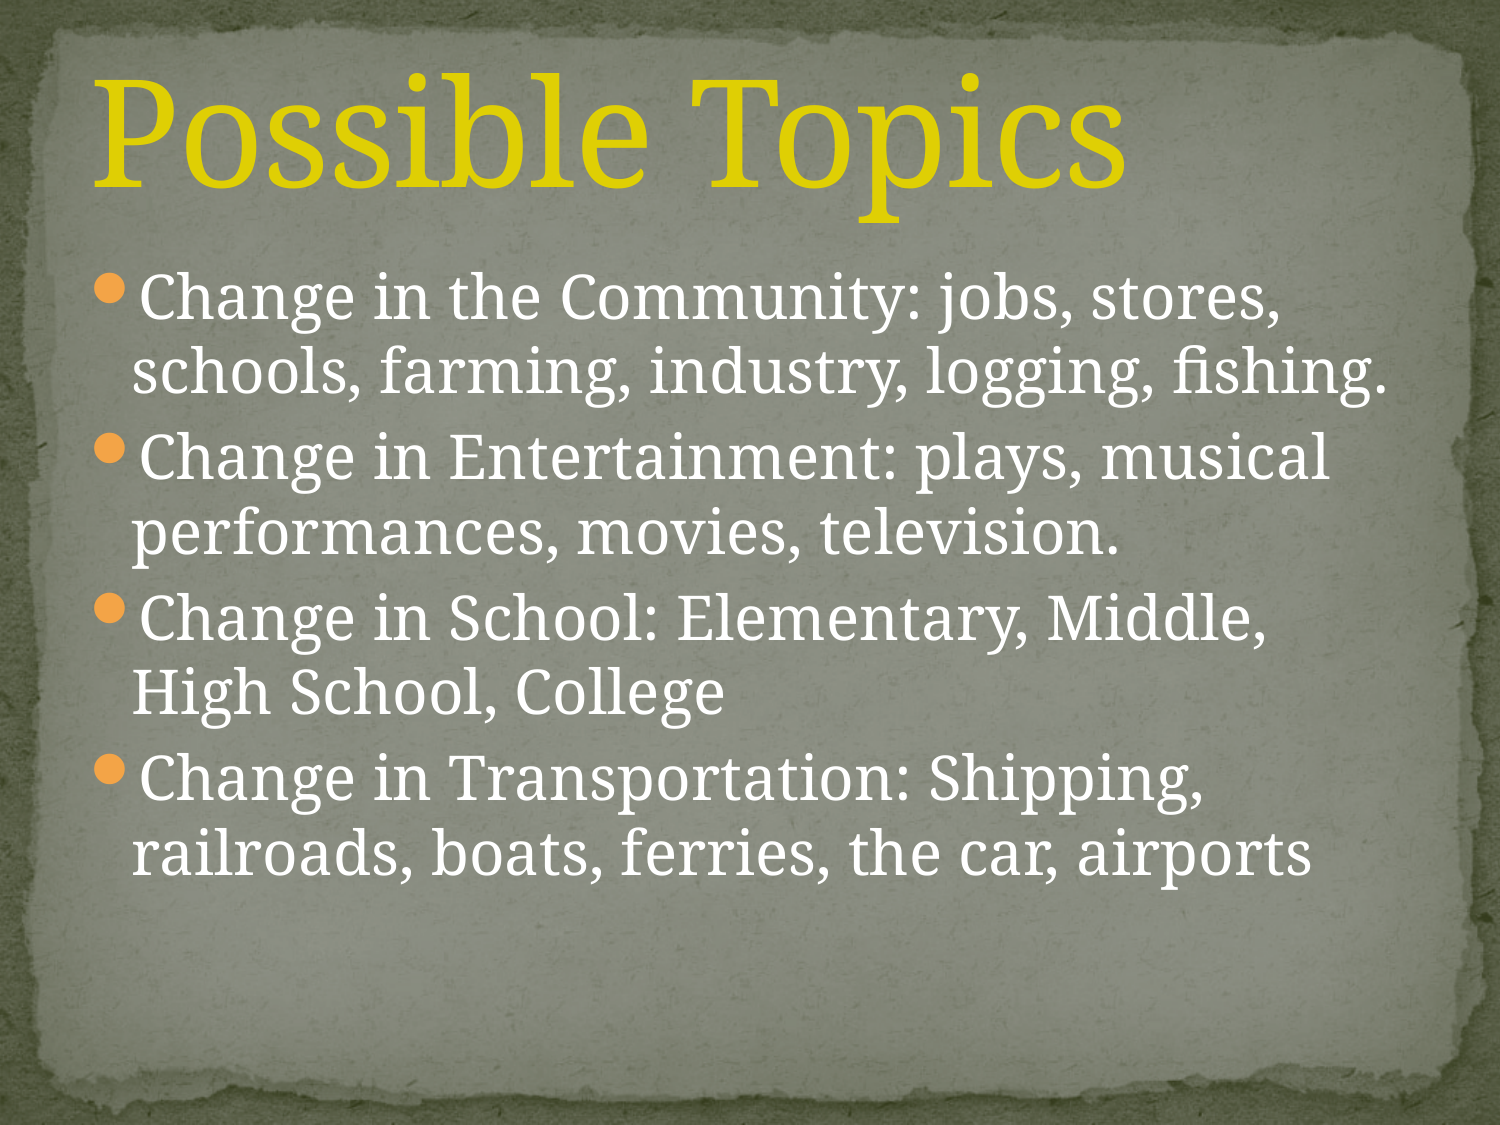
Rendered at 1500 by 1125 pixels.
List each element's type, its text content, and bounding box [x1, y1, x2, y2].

list Change in the Community: jobs, stores, schools, farming, industry, logging, fishing. Change in Entertainment: plays, musical performances, movies, television. Change in School: Elementary, Middle, High School, College Change in Transportation: Shipping, railroads, boats, ferries, the car, airports [75, 249, 1425, 1000]
title Possible Topics [74, 24, 1425, 225]
